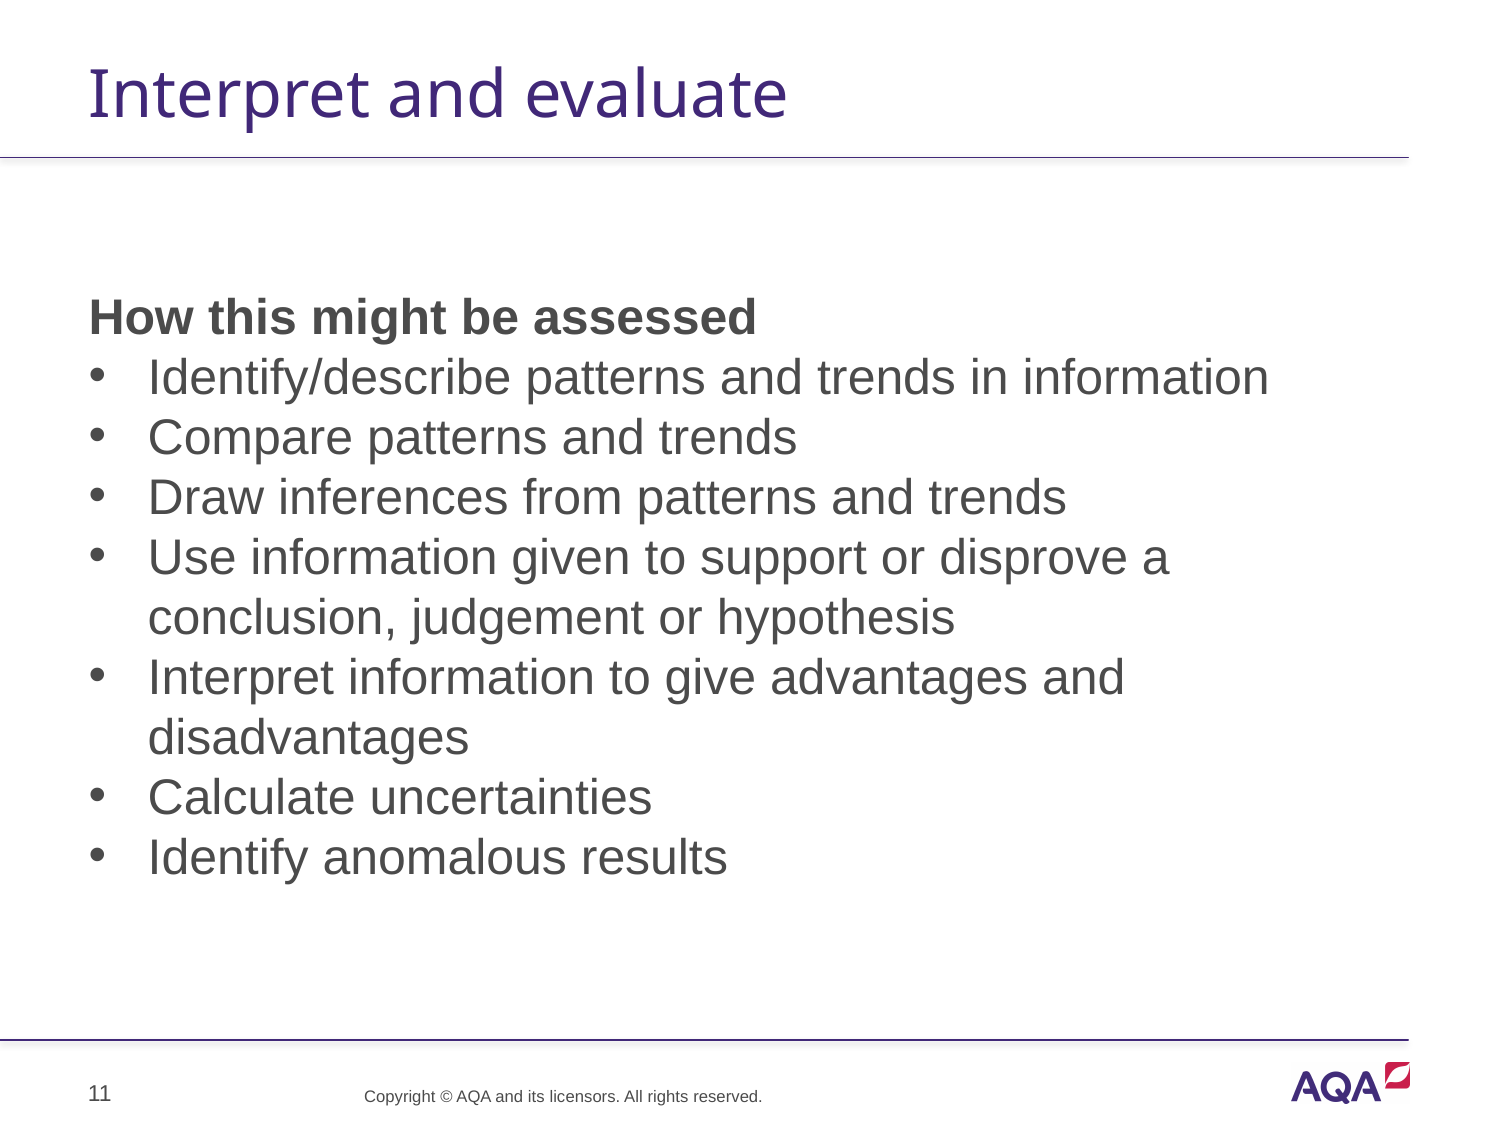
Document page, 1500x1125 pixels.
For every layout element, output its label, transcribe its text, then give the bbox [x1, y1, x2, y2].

footer Copyright © AQA and its licensors. All rights reserved. [324, 1084, 764, 1124]
title Interpret and evaluate [88, 72, 1409, 144]
slide_number 11 [72, 1062, 188, 1123]
list How this might be assessed Identify/describe patterns and trends in information Compare patterns and trends Draw inferences from patterns and trends Use information given to support or disprove a conclusion, judgement or hypothesis Interpret information to give advantages and disadvantages Calculate uncertainties Identify anomalous results [88, 284, 1409, 1007]
picture [1291, 1062, 1410, 1104]
